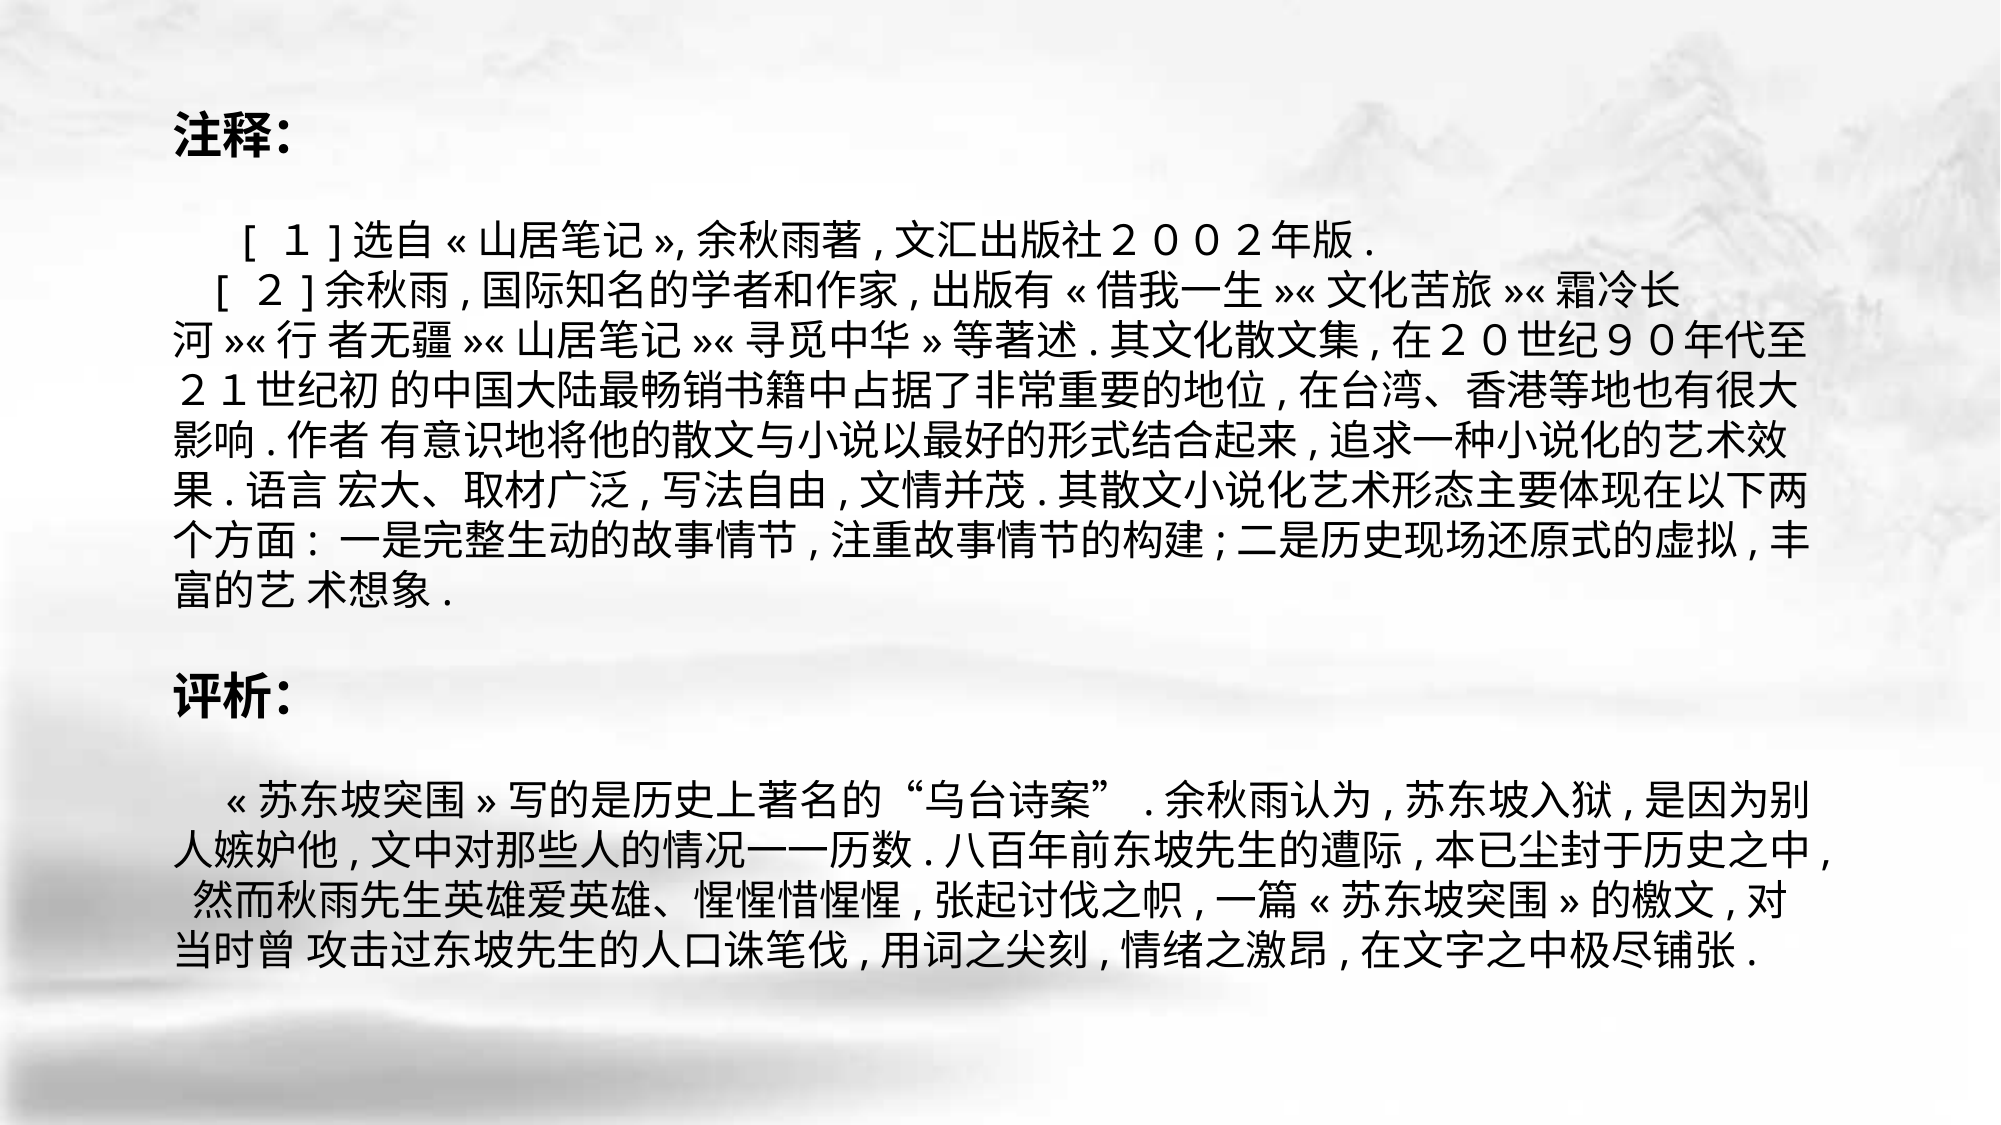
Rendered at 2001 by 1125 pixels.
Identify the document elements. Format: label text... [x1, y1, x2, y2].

text_box 注释： [ １]选自«山居笔记»,余秋雨著,文汇出版社２００２年版. [ ２]余秋雨,国际知名的学者和作家,出版有«借我一生»«文化苦旅»«霜冷长河»«行 者无疆»«山居笔记»«寻觅中华»等著述.其文化散文集,在２０世纪９０年代至２１世纪初 的中国大陆最畅销书籍中占据了非常重要的地位,在台湾、香港等地也有很大影响.作者 有意识地将他的散文与小说以最好的形式结合起来,追求一种小说化的艺术效果.语言 宏大、取材广泛,写法自由,文情并茂.其散文小说化艺术形态主要体现在以下两个方面: 一是完整生动的故事情节,注重故事情节的构建;二是历史现场还原式的虚拟,丰富的艺 术想象. 评析： «苏东坡突围»写的是历史上著名的“乌台诗案”.余秋雨认为,苏东坡入狱,是因为别人嫉妒他,文中对那些人的情况一一历数.八百年前东坡先生的遭际,本已尘封于历史之中, 然而秋雨先生英雄爱英雄、惺惺惜惺惺,张起讨伐之帜,一篇«苏东坡突围»的檄文,对当时曾 攻击过东坡先生的人口诛笔伐,用词之尖刻,情绪之激昂,在文字之中极尽铺张. [157, 96, 1833, 982]
picture [0, 0, 2001, 1125]
